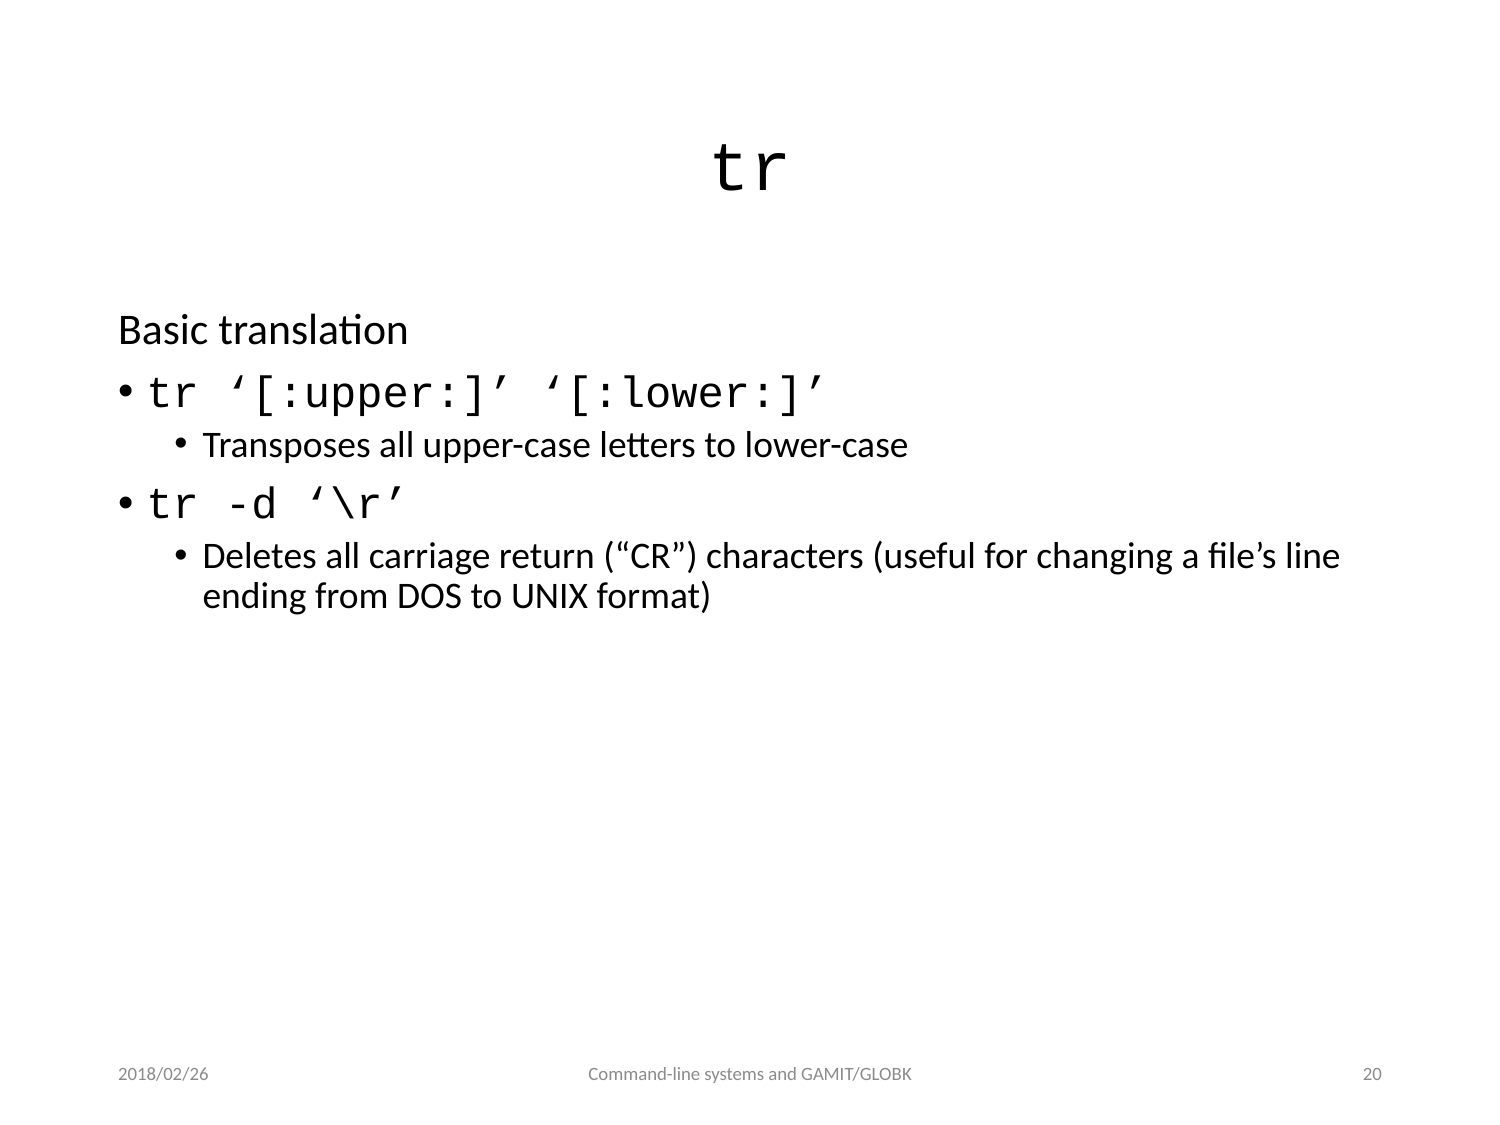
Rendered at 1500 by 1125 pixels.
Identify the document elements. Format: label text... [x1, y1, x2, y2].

footer Command-line systems and GAMIT/GLOBK [496, 1042, 1004, 1103]
title tr [103, 59, 1397, 278]
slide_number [103, 1042, 441, 1103]
slide_number 19 [1059, 1042, 1397, 1103]
list Basic translation tr ‘[:upper:]’ ‘[:lower:]’ Transposes all upper-case letters to lower-case tr -d ‘\r’ Deletes all carriage return (“CR”) characters (useful for changing a file’s line ending from DOS to UNIX format) [103, 299, 1397, 1014]
